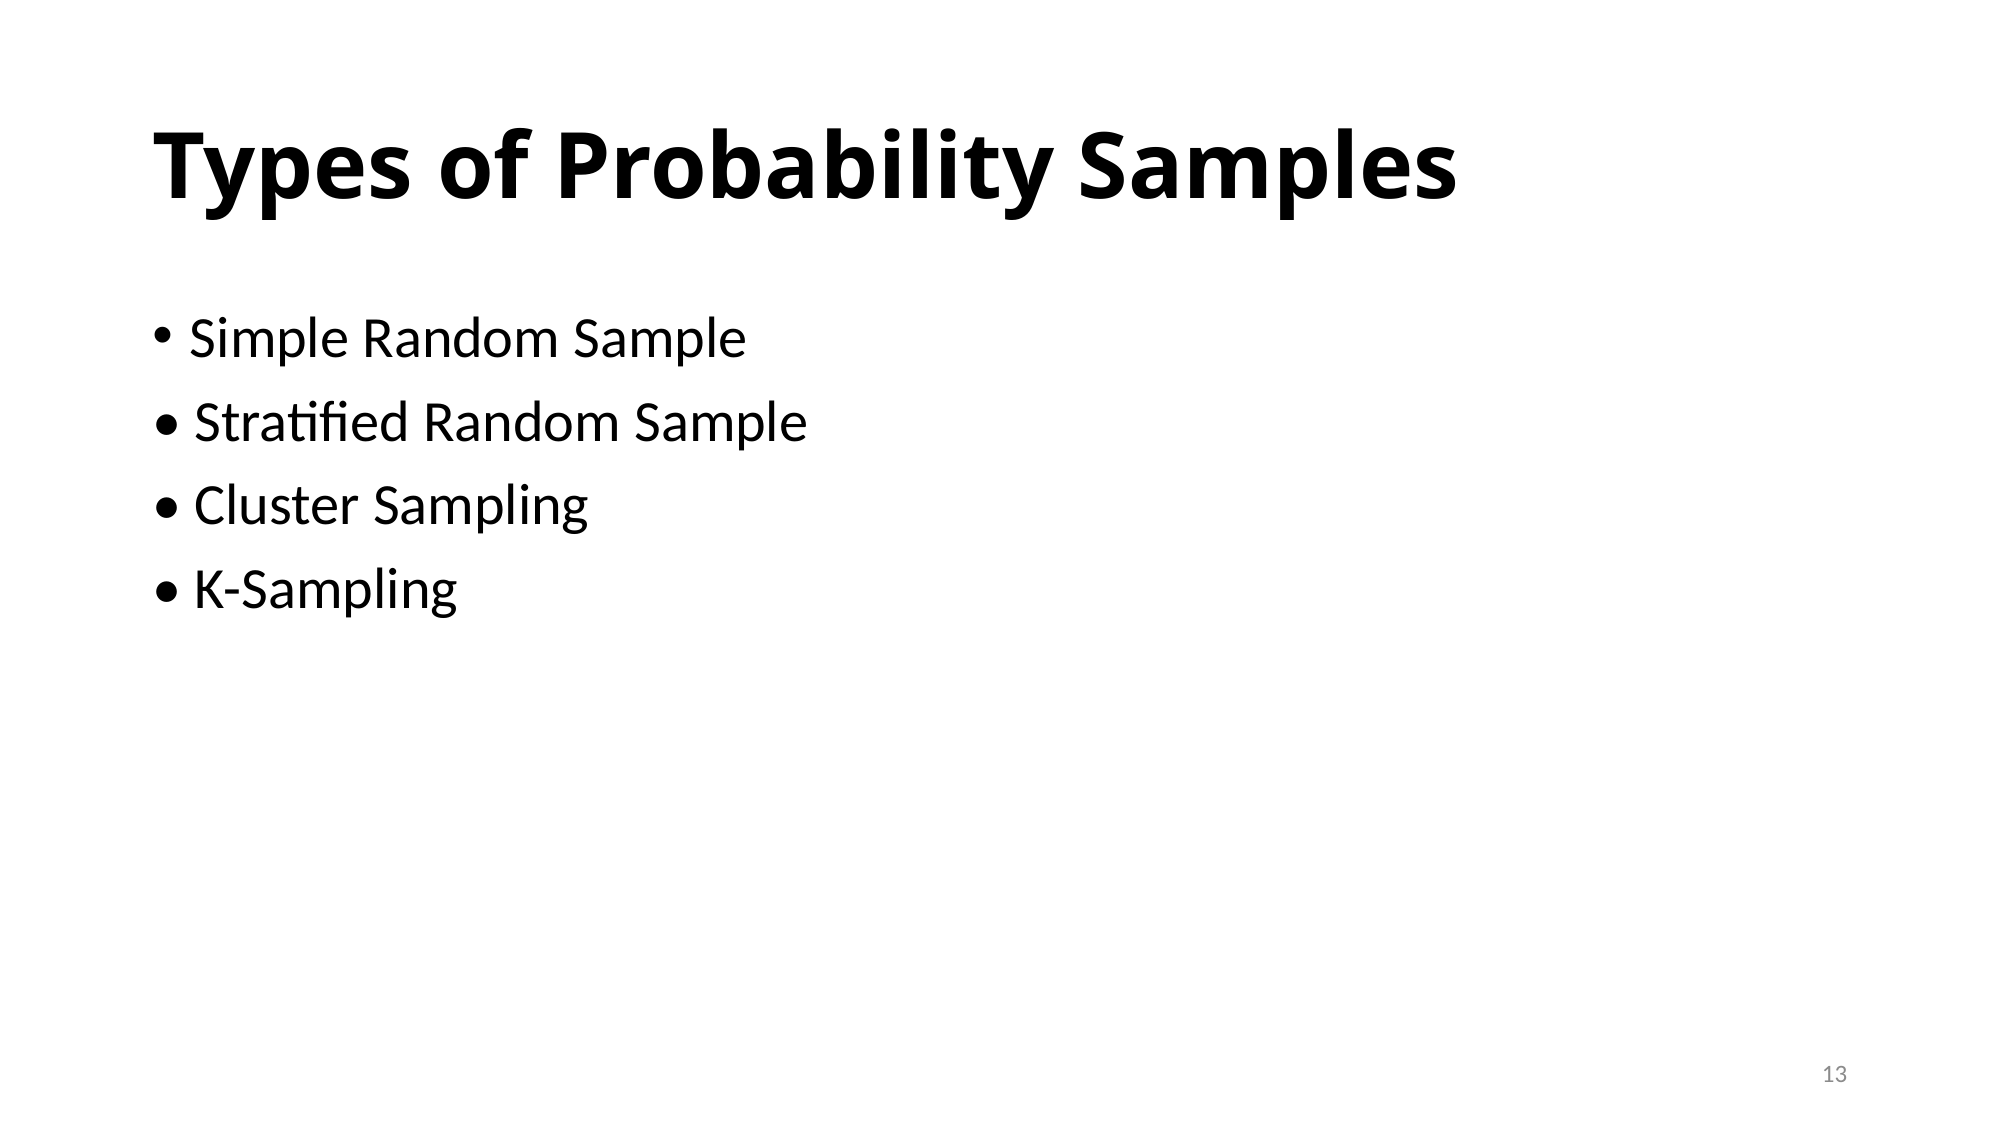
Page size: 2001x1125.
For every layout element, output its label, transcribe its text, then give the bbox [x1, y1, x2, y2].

slide_number 13 [1412, 1042, 1863, 1103]
list Simple Random Sample • Stratified Random Sample • Cluster Sampling • K-Sampling [137, 299, 1863, 1014]
title Types of Probability Samples [137, 59, 1863, 278]
